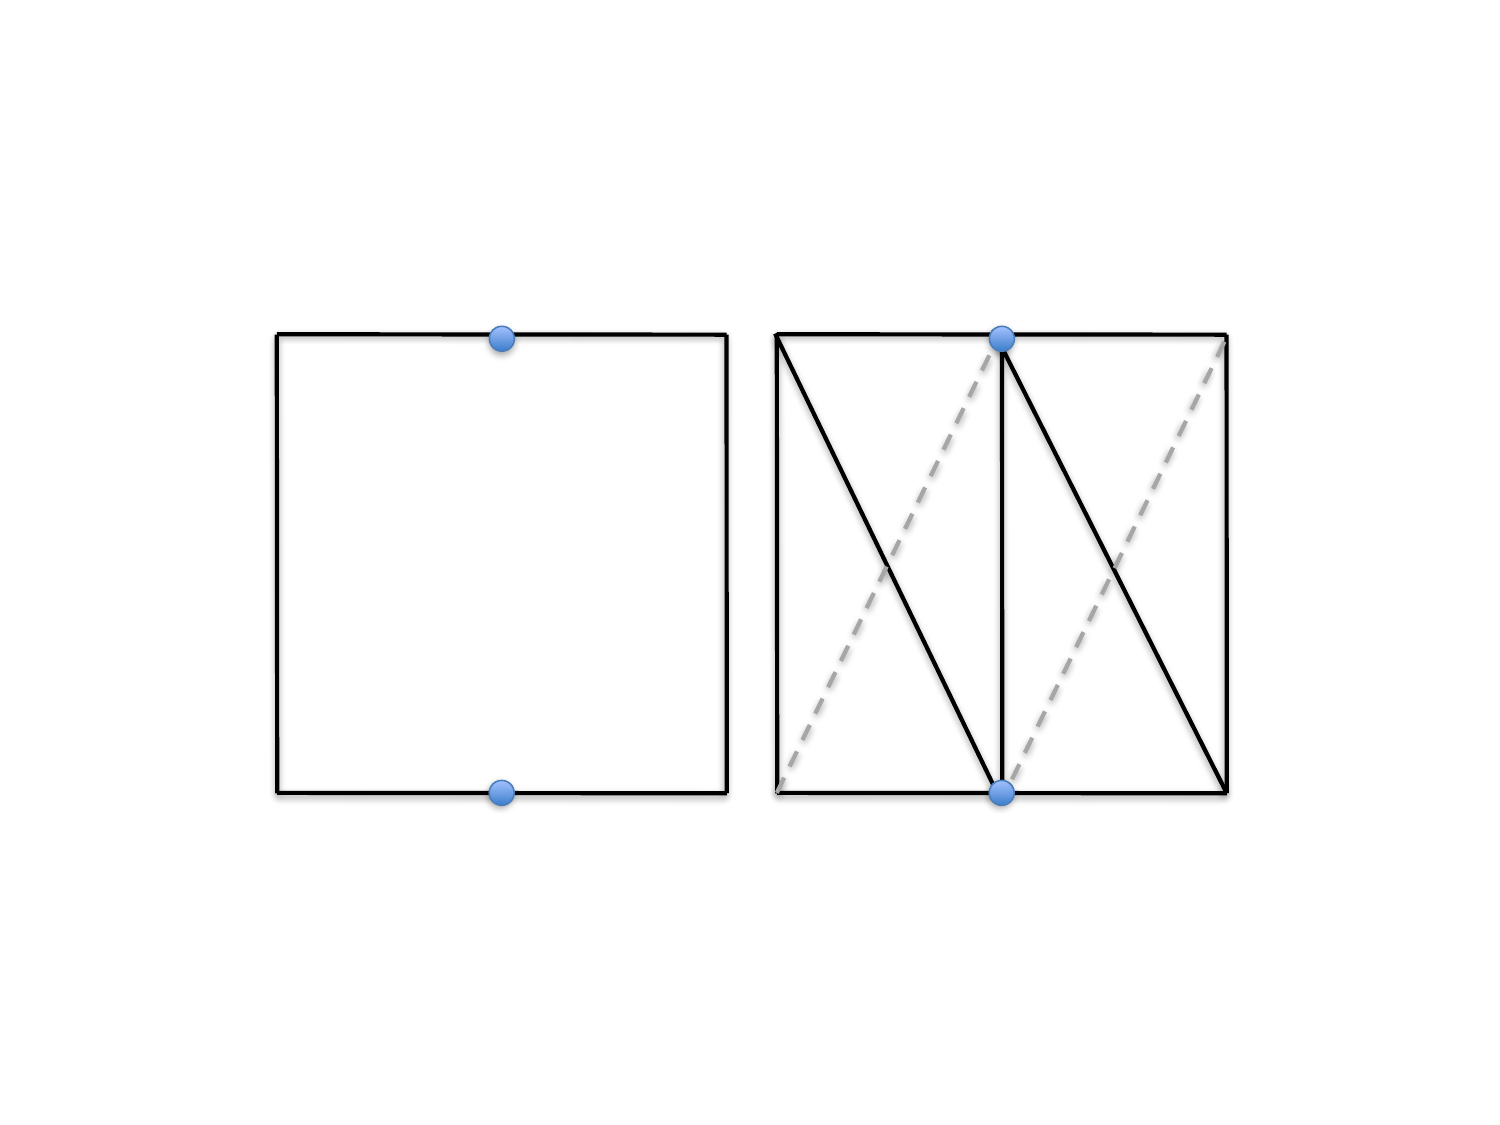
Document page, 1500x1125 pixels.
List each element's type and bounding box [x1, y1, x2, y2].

text_box [276, 326, 1229, 806]
